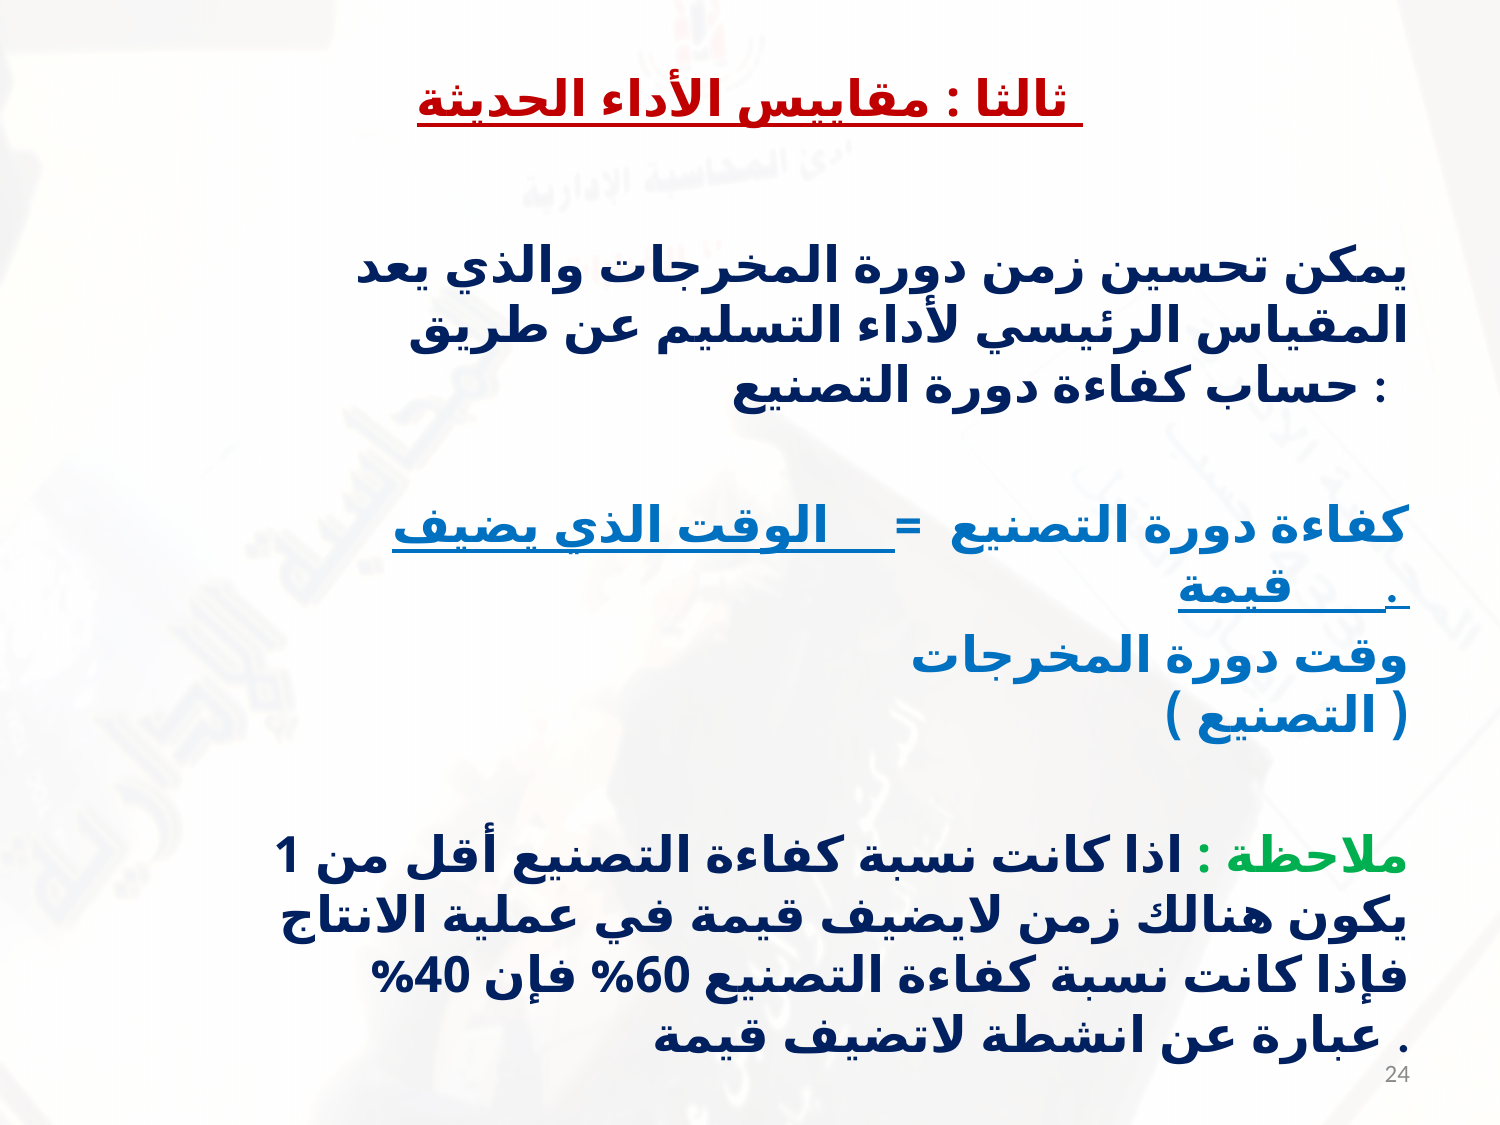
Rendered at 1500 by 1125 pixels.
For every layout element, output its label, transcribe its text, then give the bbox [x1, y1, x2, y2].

slide_number 24 [1074, 1042, 1425, 1103]
title ثالثا : مقاييس الأداء الحديثة [75, 24, 1425, 168]
list يمكن تحسين زمن دورة المخرجات والذي يعد المقياس الرئيسي لأداء التسليم عن طريق حساب كفاءة دورة التصنيع : كفاءة دورة التصنيع = الوقت الذي يضيف قيمة . وقت دورة المخرجات ( التصنيع ) ملاحظة : اذا كانت نسبة كفاءة التصنيع أقل من 1 يكون هنالك زمن لايضيف قيمة في عملية الانتاج فإذا كانت نسبة كفاءة التصنيع 60% فإن 40% عبارة عن انشطة لاتضيف قيمة . [162, 224, 1425, 1075]
